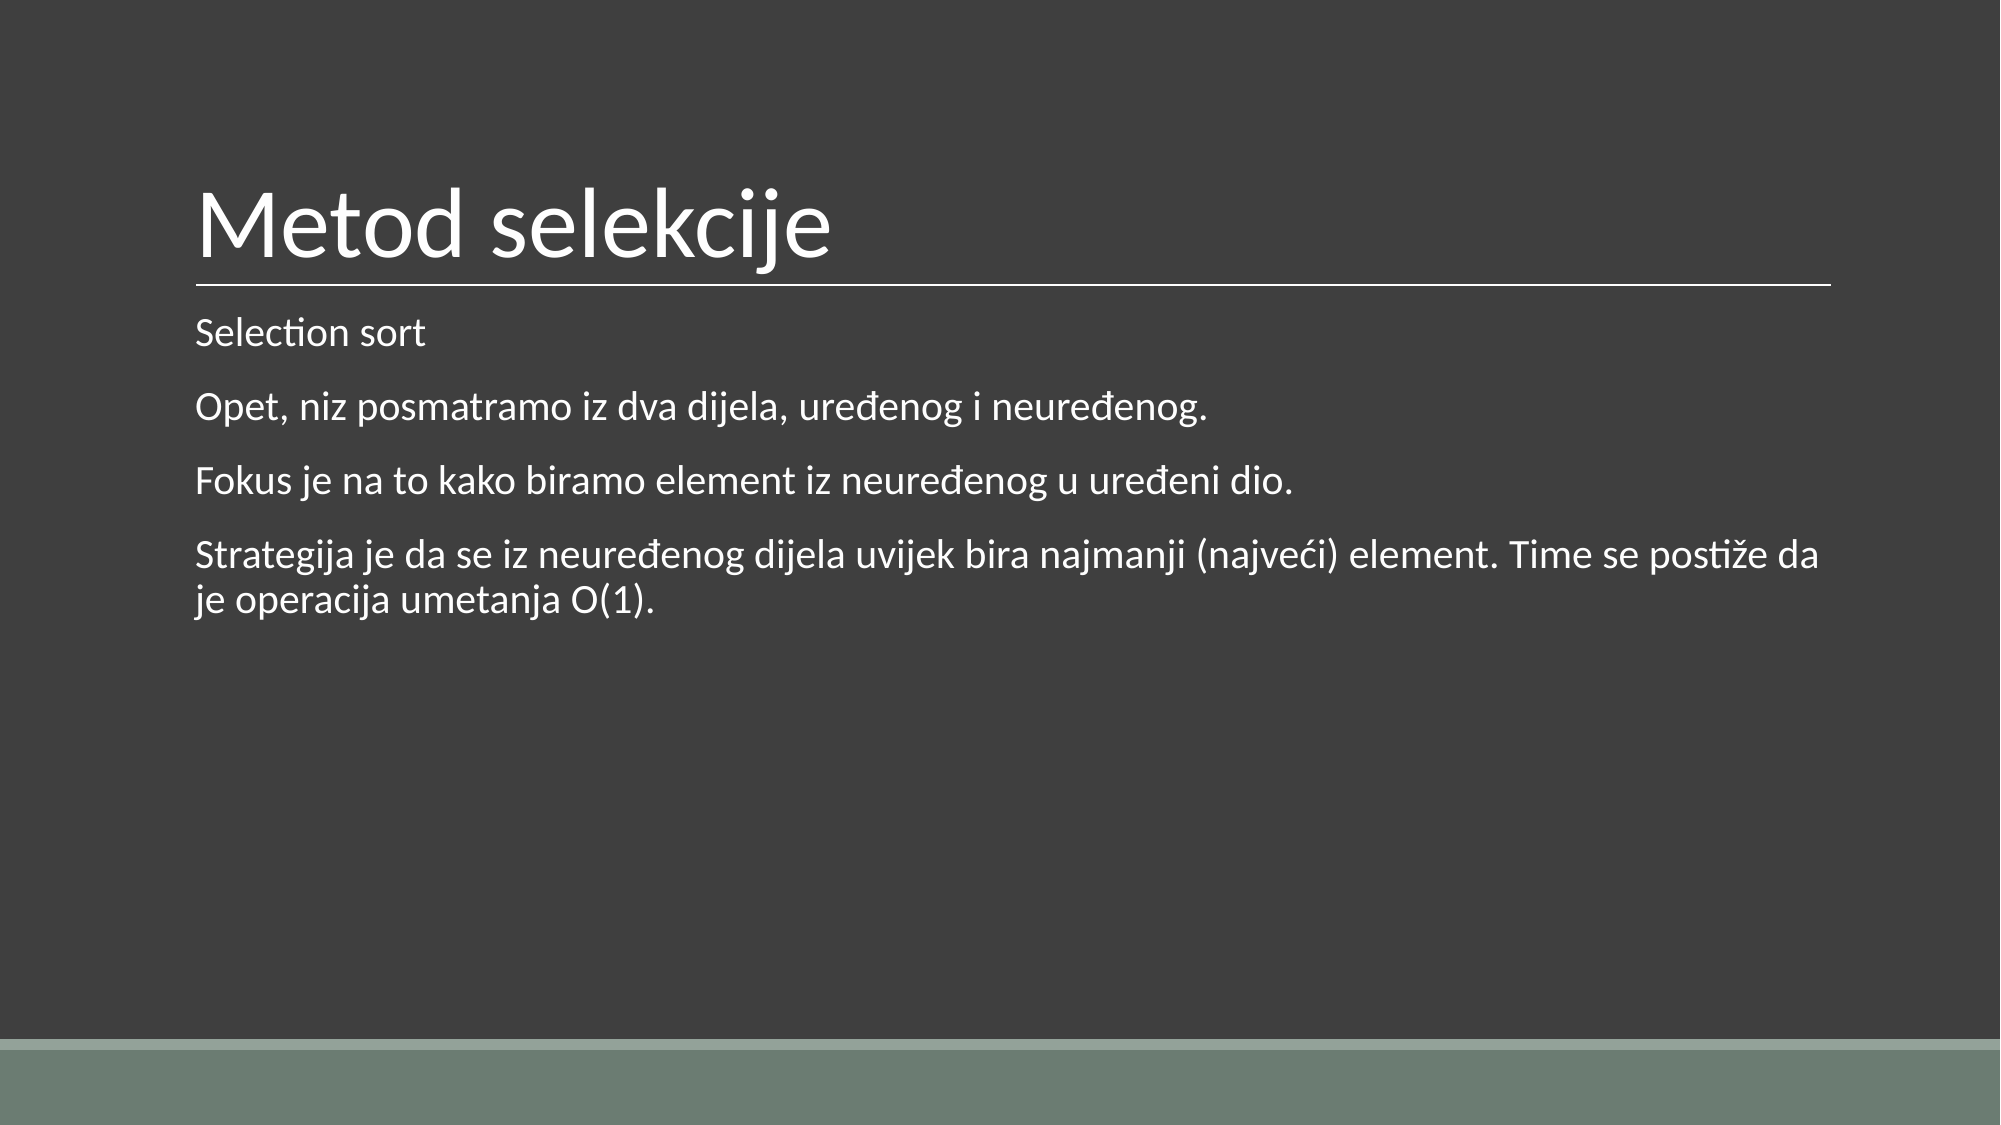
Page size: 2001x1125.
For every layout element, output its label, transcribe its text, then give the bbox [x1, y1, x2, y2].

list Selection sort Opet, niz posmatramo iz dva dijela, uređenog i neuređenog. Fokus je na to kako biramo element iz neuređenog u uređeni dio. Strategija je da se iz neuređenog dijela uvijek bira najmanji (najveći) element. Time se postiže da je operacija umetanja O(1). [180, 302, 1830, 963]
title Metod selekcije [180, 47, 1830, 285]
